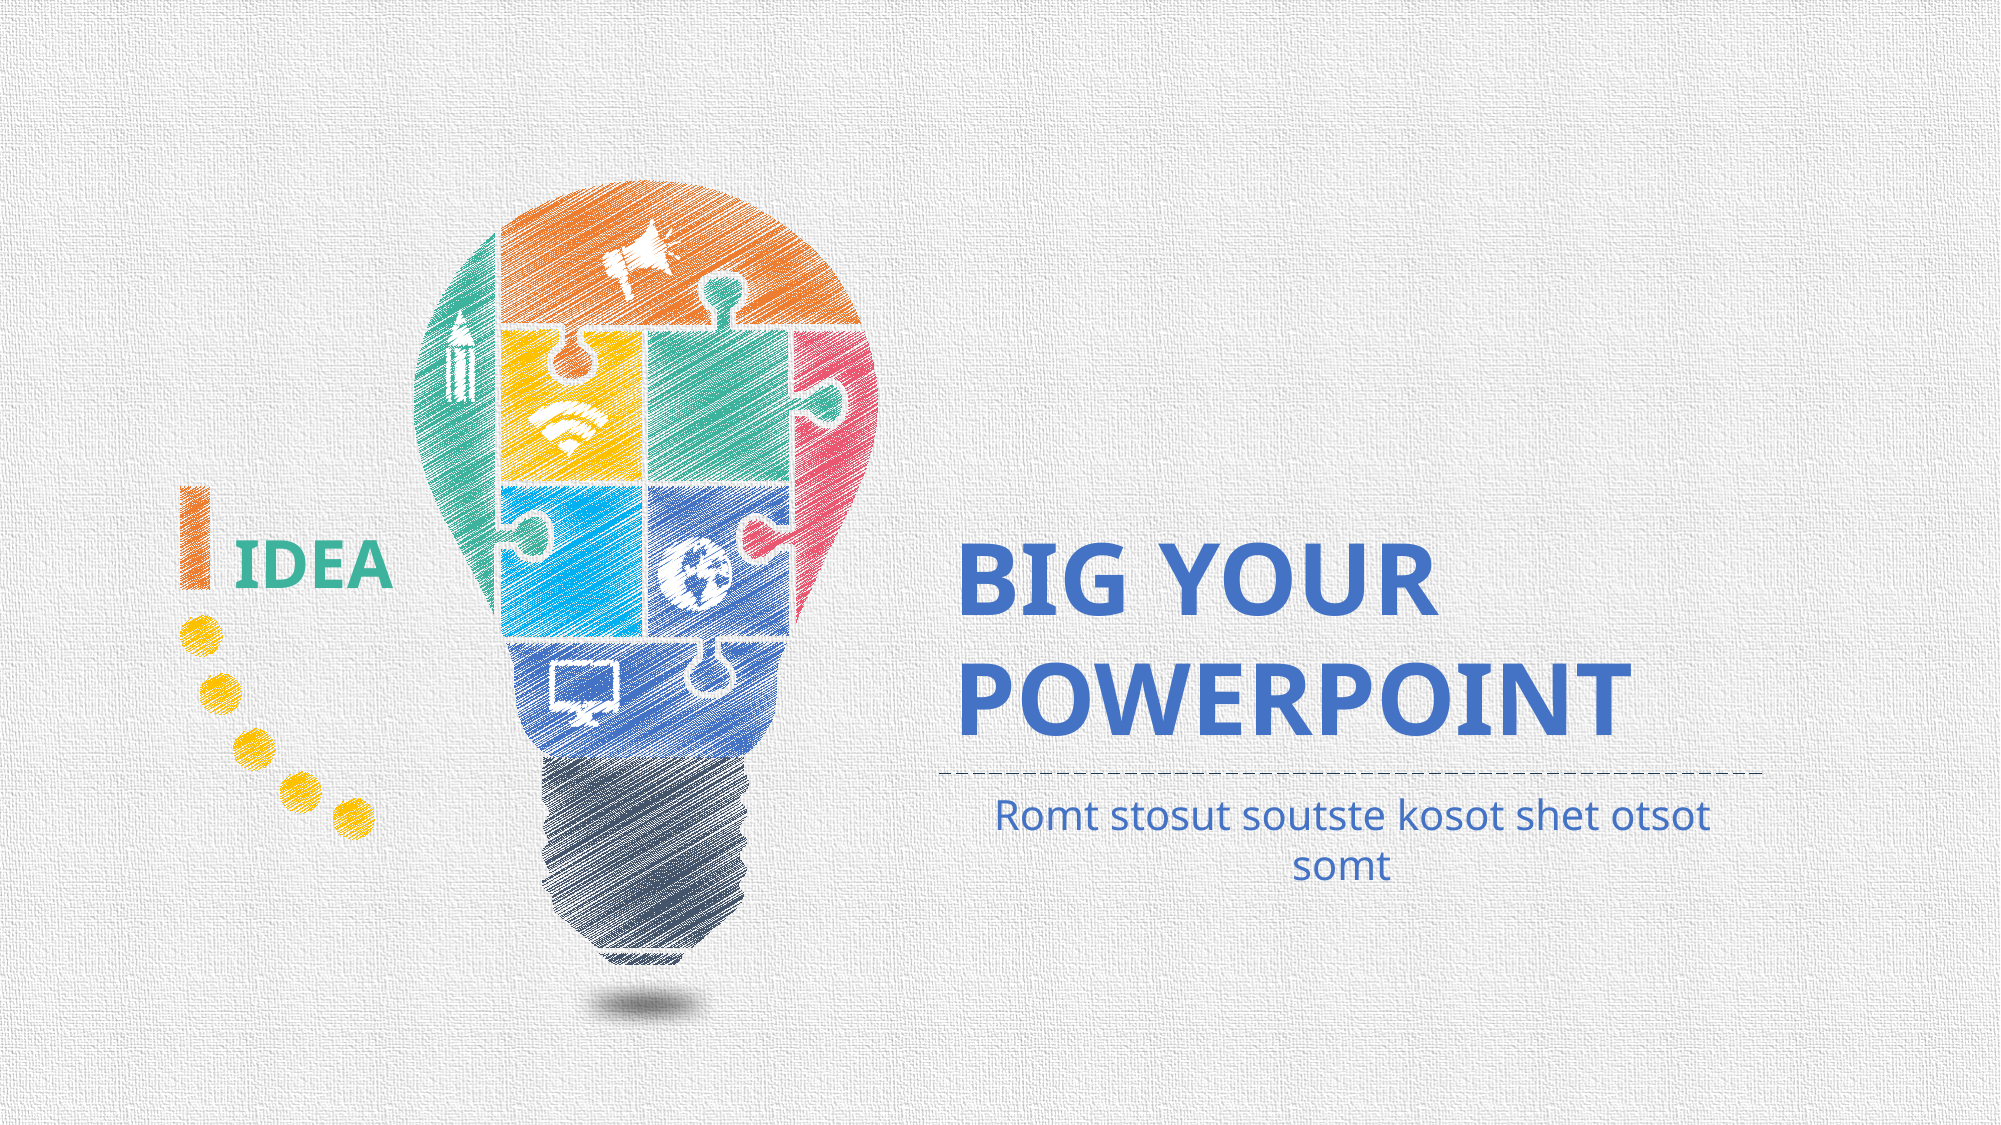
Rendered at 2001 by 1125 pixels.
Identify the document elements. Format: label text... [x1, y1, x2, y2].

picture [0, 0, 2001, 1125]
text_box IDEA [219, 514, 409, 610]
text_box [507, 642, 787, 758]
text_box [501, 329, 642, 481]
text_box [180, 486, 210, 590]
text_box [180, 615, 375, 840]
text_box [648, 486, 789, 692]
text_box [501, 180, 861, 379]
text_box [742, 331, 878, 623]
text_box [414, 233, 548, 614]
text_box [599, 953, 684, 965]
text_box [648, 277, 842, 481]
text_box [501, 486, 642, 637]
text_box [938, 507, 1767, 848]
text_box [542, 758, 749, 948]
